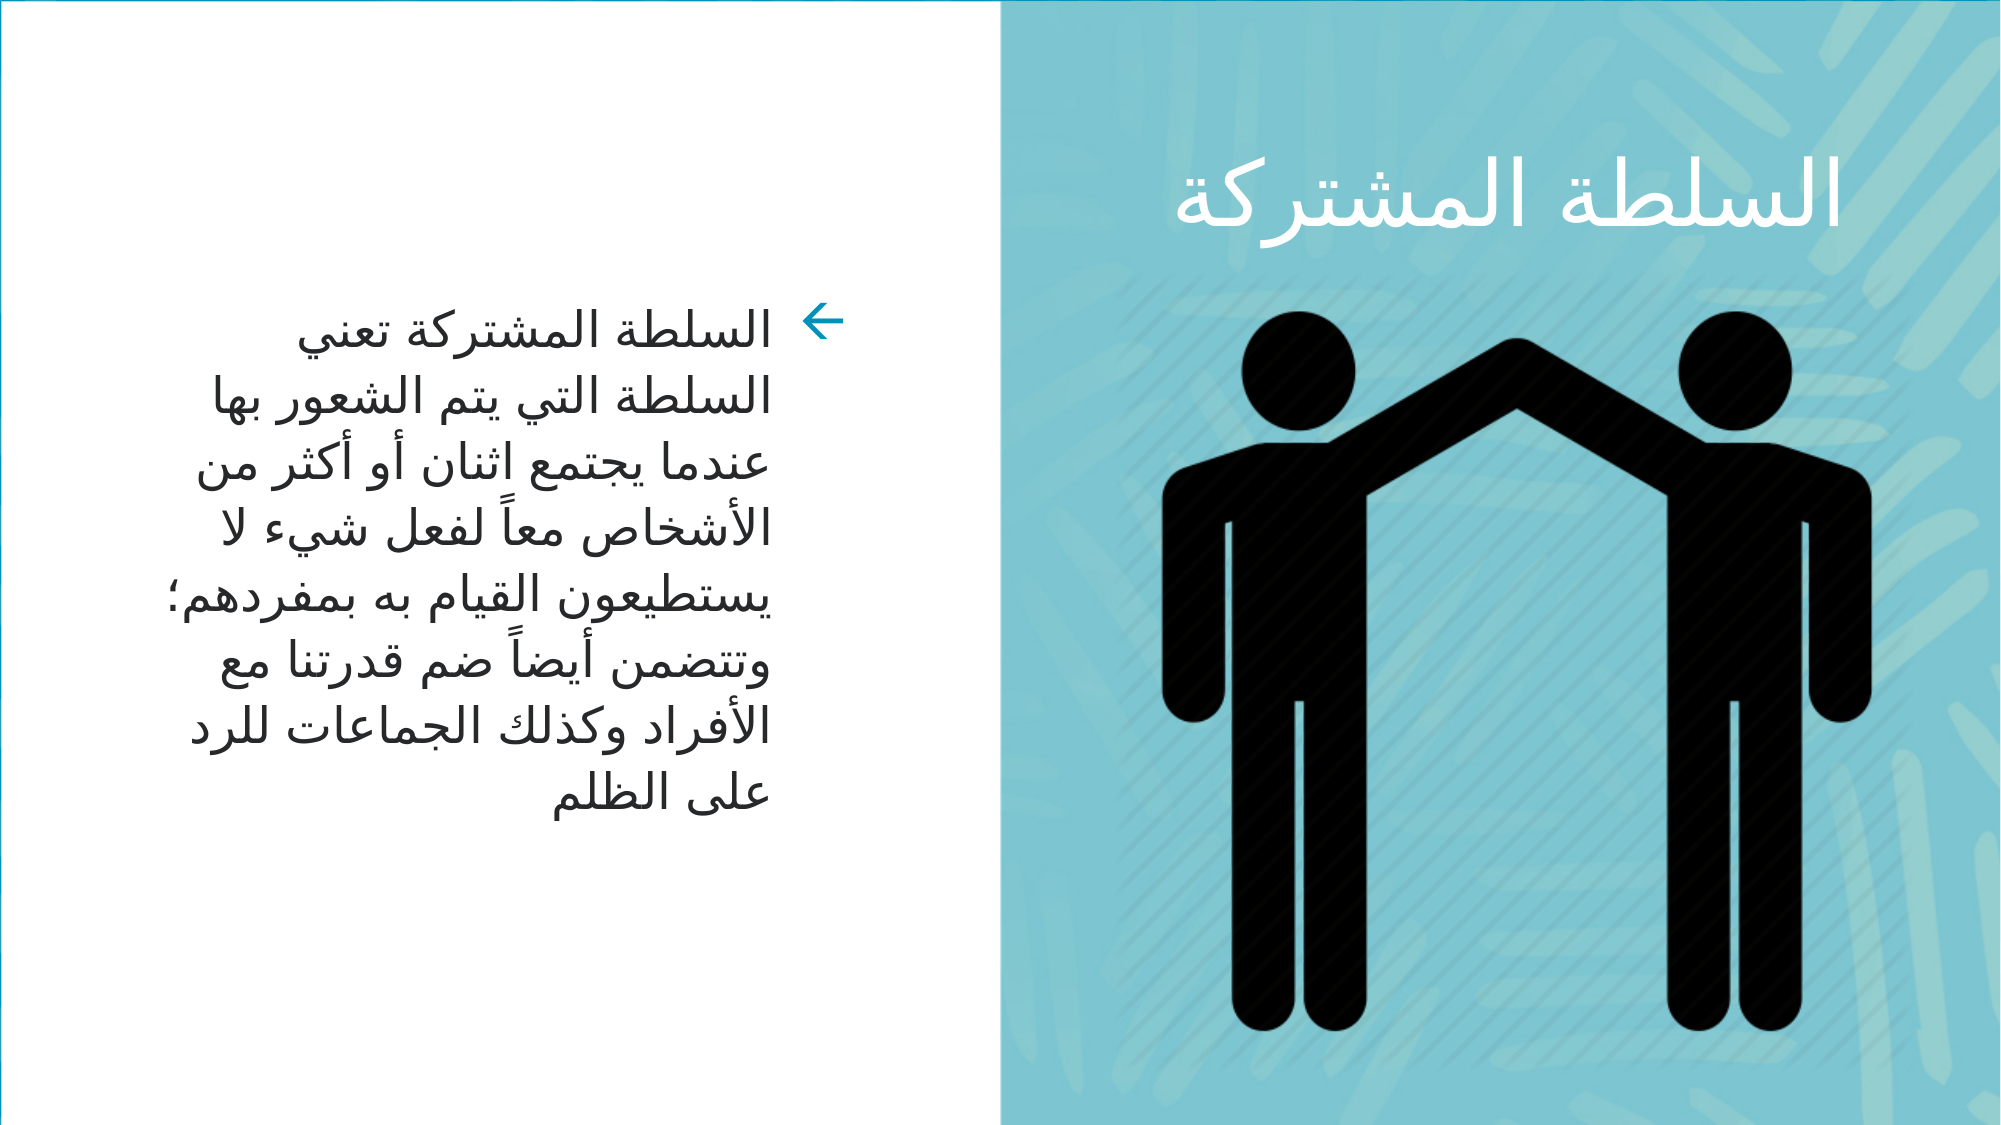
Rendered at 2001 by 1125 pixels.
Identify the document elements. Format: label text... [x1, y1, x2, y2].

title السلطة المشتركة [1118, 73, 1901, 266]
picture [2, 0, 2001, 1125]
list السلطة المشتركة تعني السلطة التي يتم الشعور بها عندما يجتمع اثنان أو أكثر من الأشخاص معاً لفعل شيء لا يستطيعون القيام به بمفردهم؛ وتتضمن أيضاً ضم قدرتنا مع الأفراد وكذلك الجماعات للرد على الظلم [120, 140, 856, 971]
